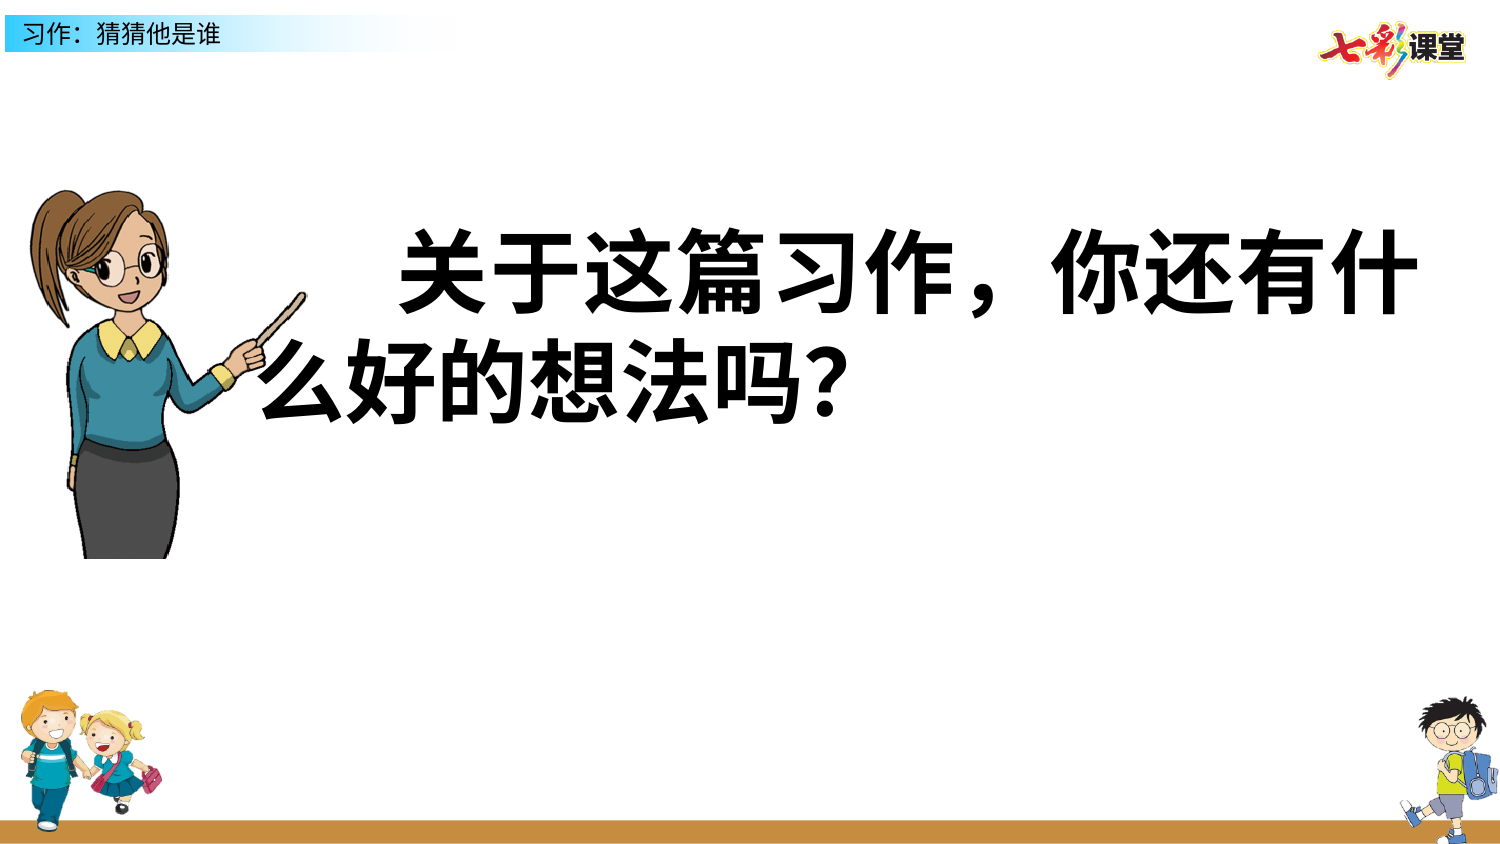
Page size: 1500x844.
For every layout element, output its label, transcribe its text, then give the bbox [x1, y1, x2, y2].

picture [1316, 20, 1468, 80]
picture [29, 189, 308, 559]
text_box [312, 241, 1403, 411]
picture [1358, 684, 1500, 844]
picture [21, 690, 162, 832]
text_box 关于这篇习作，你还有什么好的想法吗？ [312, 247, 1399, 406]
